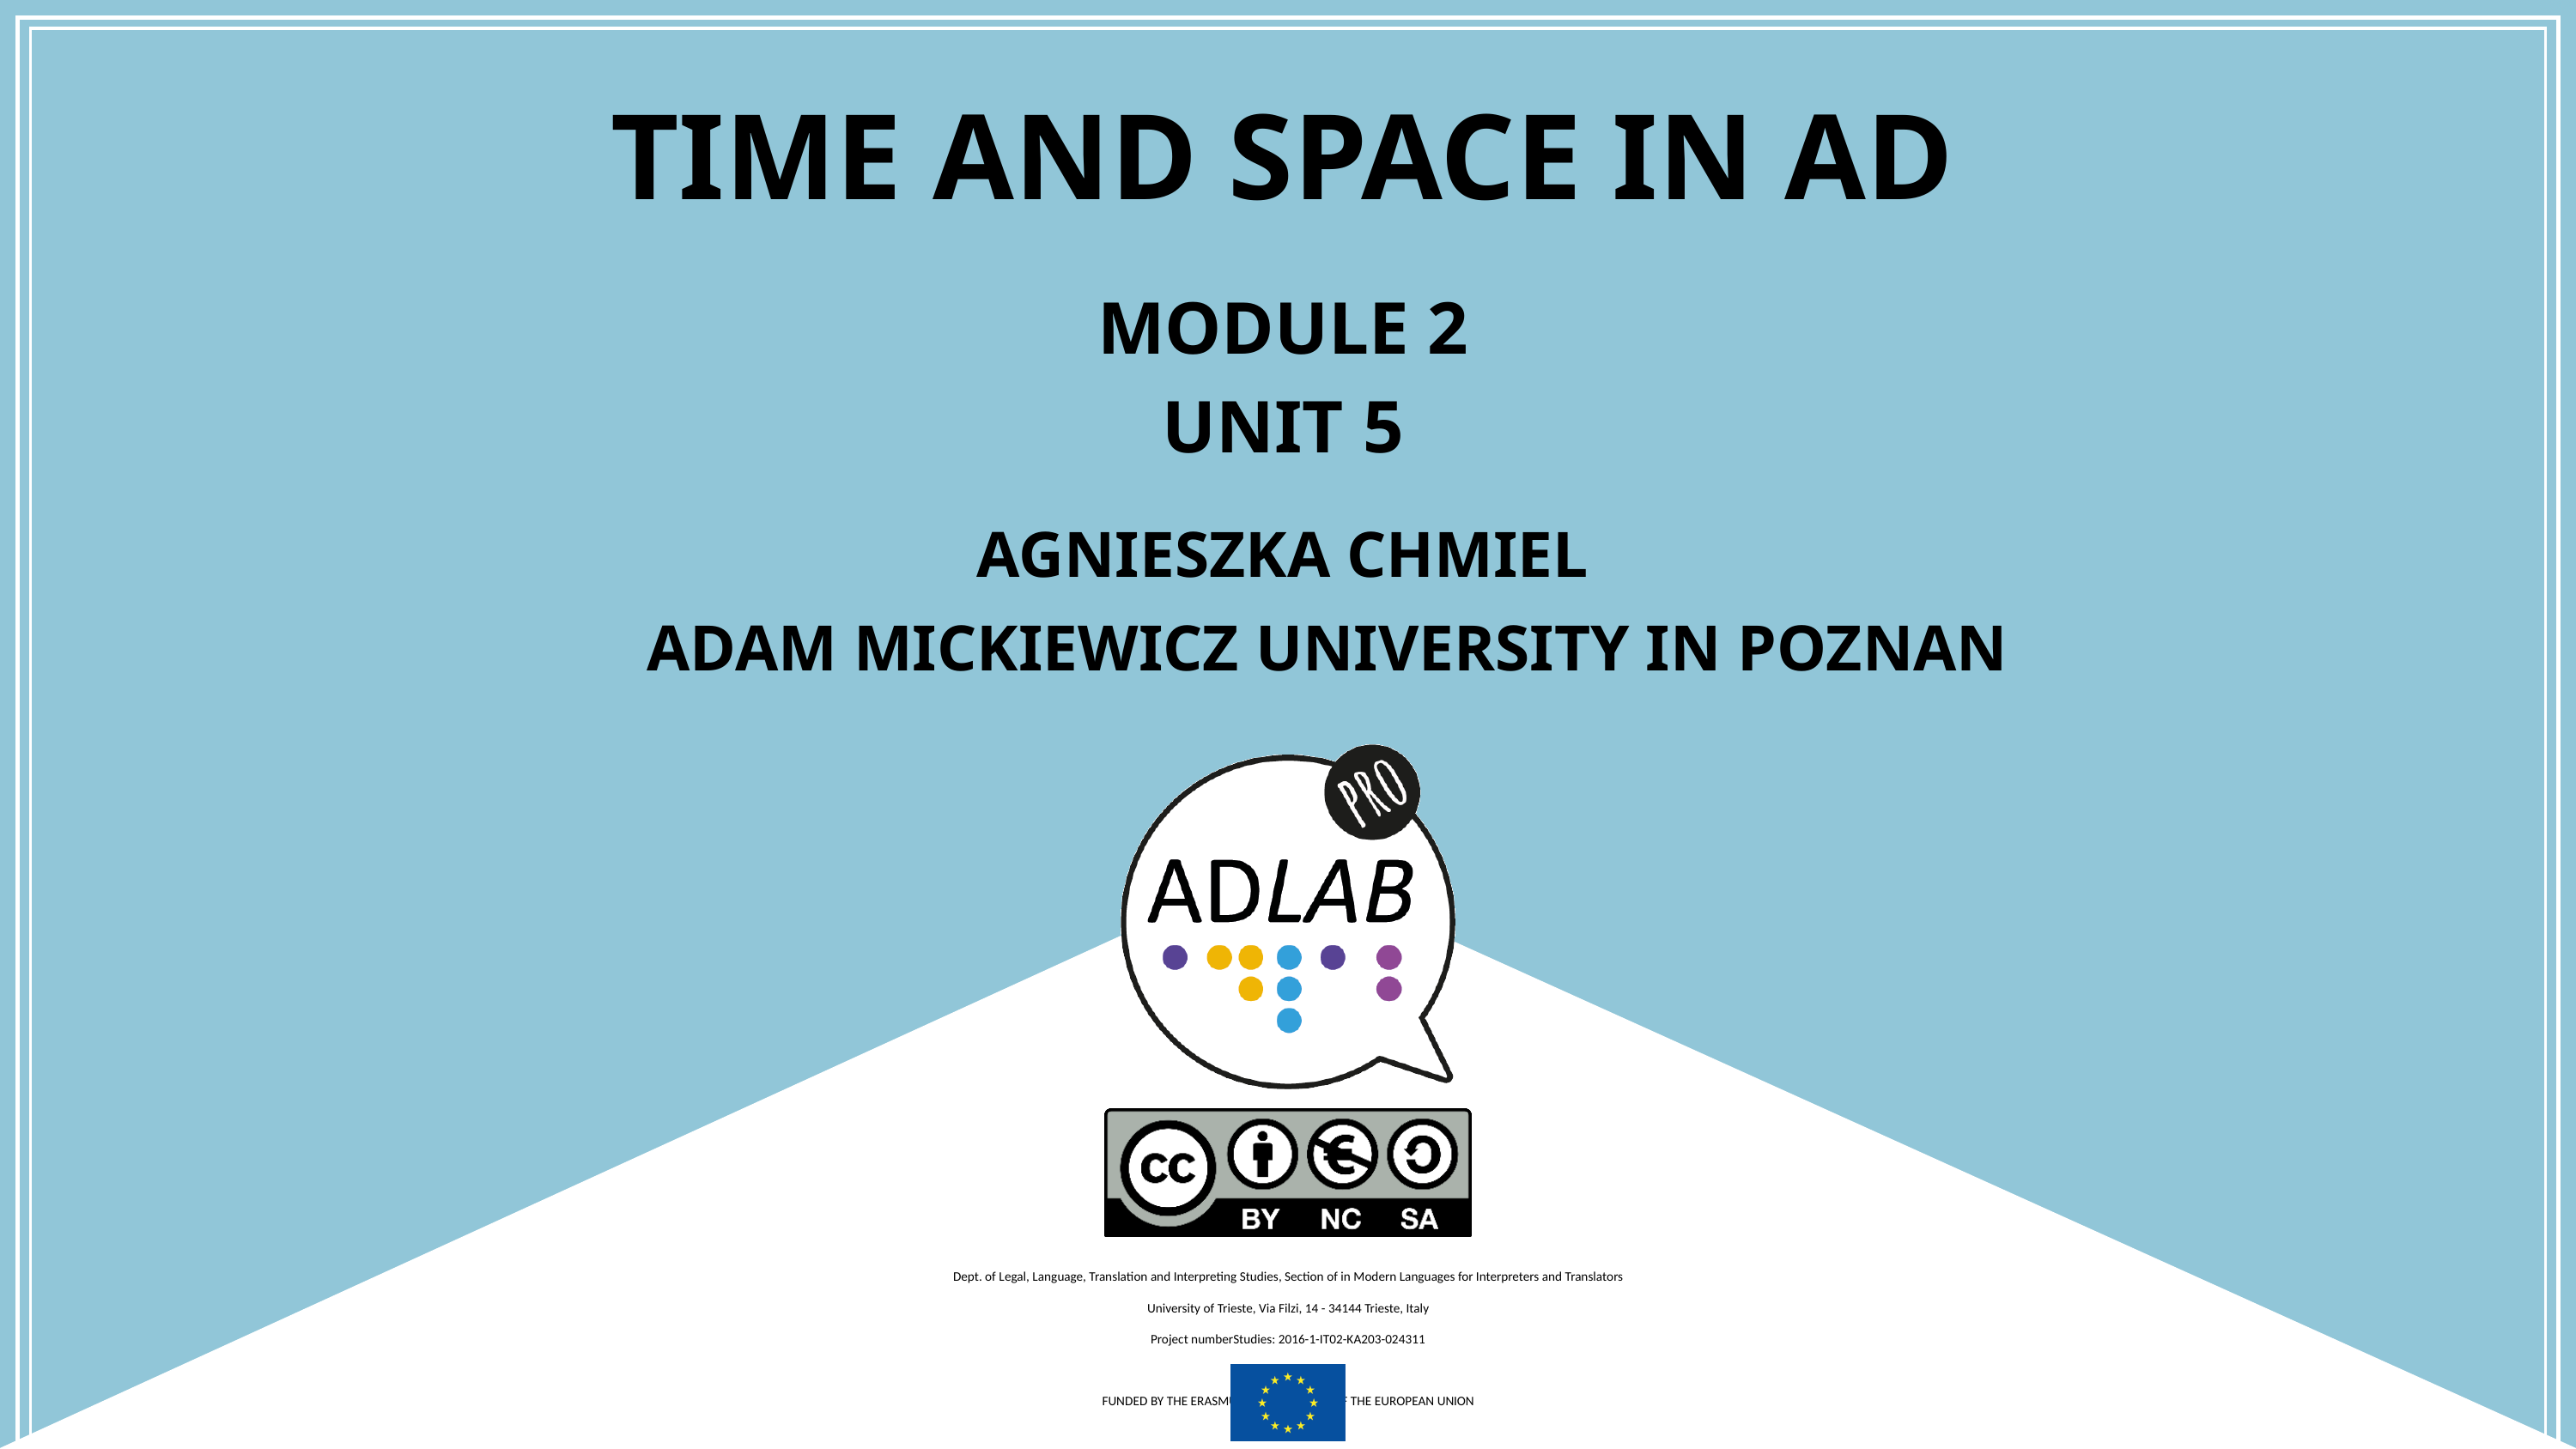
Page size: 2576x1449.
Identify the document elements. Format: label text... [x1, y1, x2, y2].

title Time and space in AD [144, 91, 2422, 252]
picture [1111, 736, 1465, 1089]
list Agnieszka Chmiel [492, 517, 2074, 596]
list Module 2 Unit 5 [492, 286, 2074, 482]
picture [1230, 1364, 1346, 1441]
picture [1104, 1108, 1472, 1237]
text_box Adam mickiewicz university in poznan [492, 610, 2163, 695]
